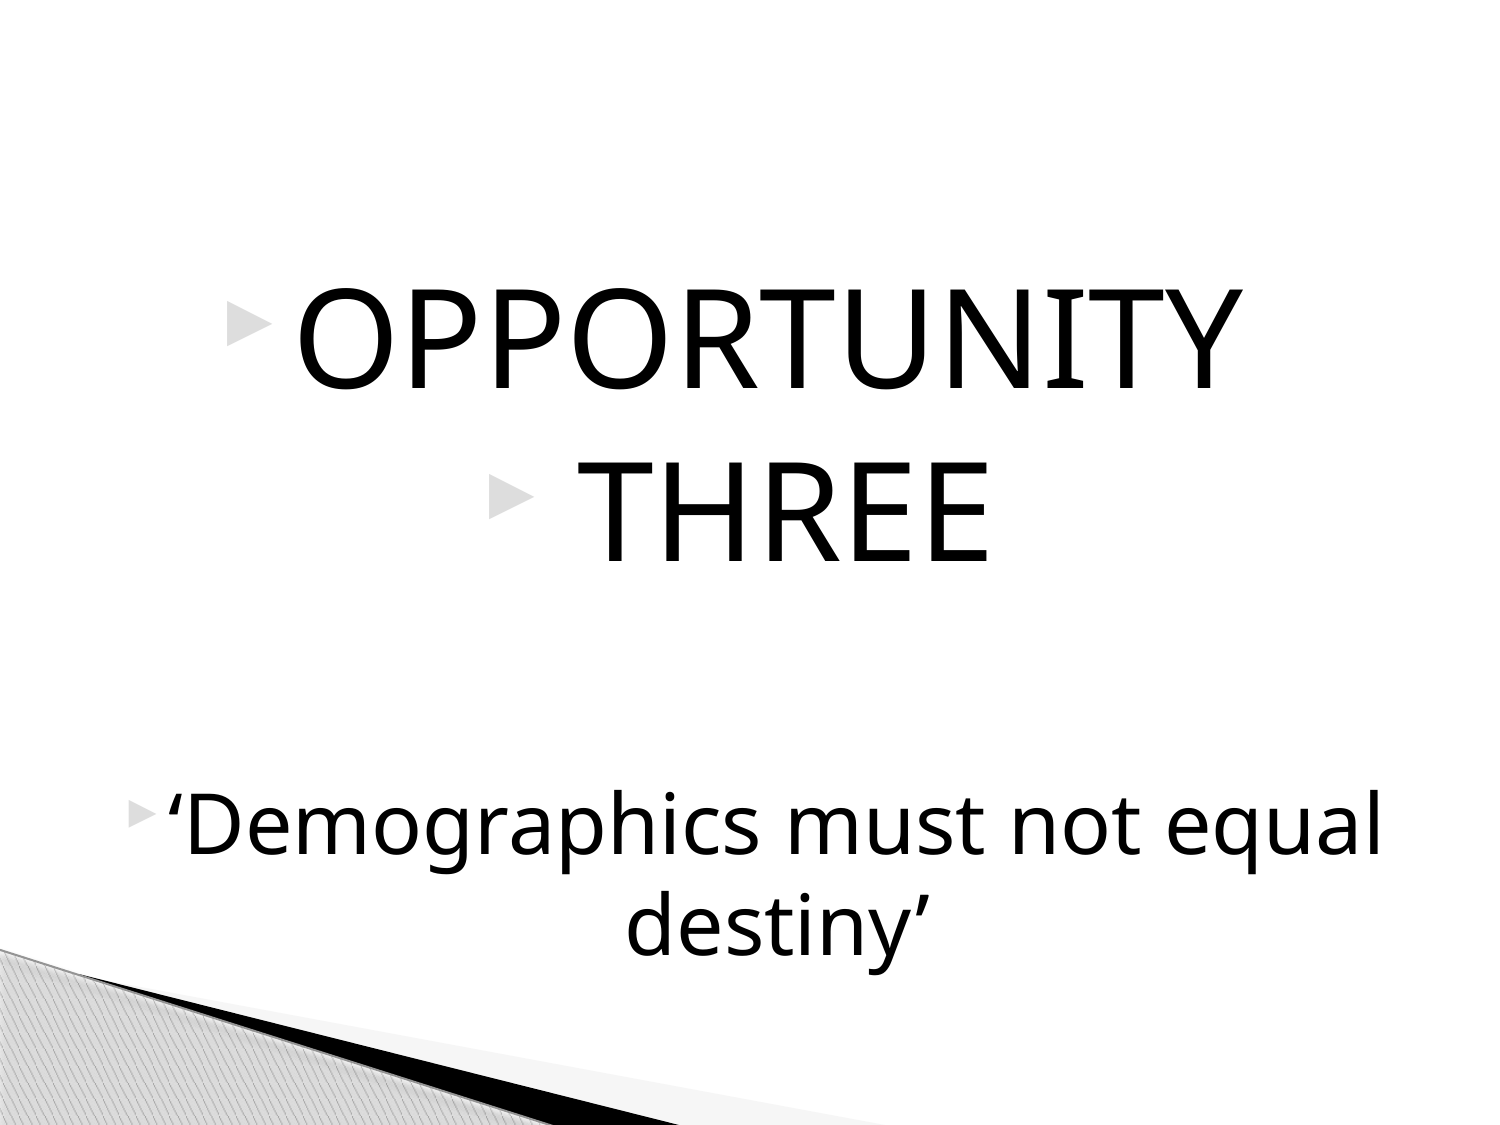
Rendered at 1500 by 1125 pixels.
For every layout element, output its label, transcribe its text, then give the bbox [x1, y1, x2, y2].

list OPPORTUNITY THREE ‘Demographics must not equal destiny’ [75, 243, 1425, 986]
